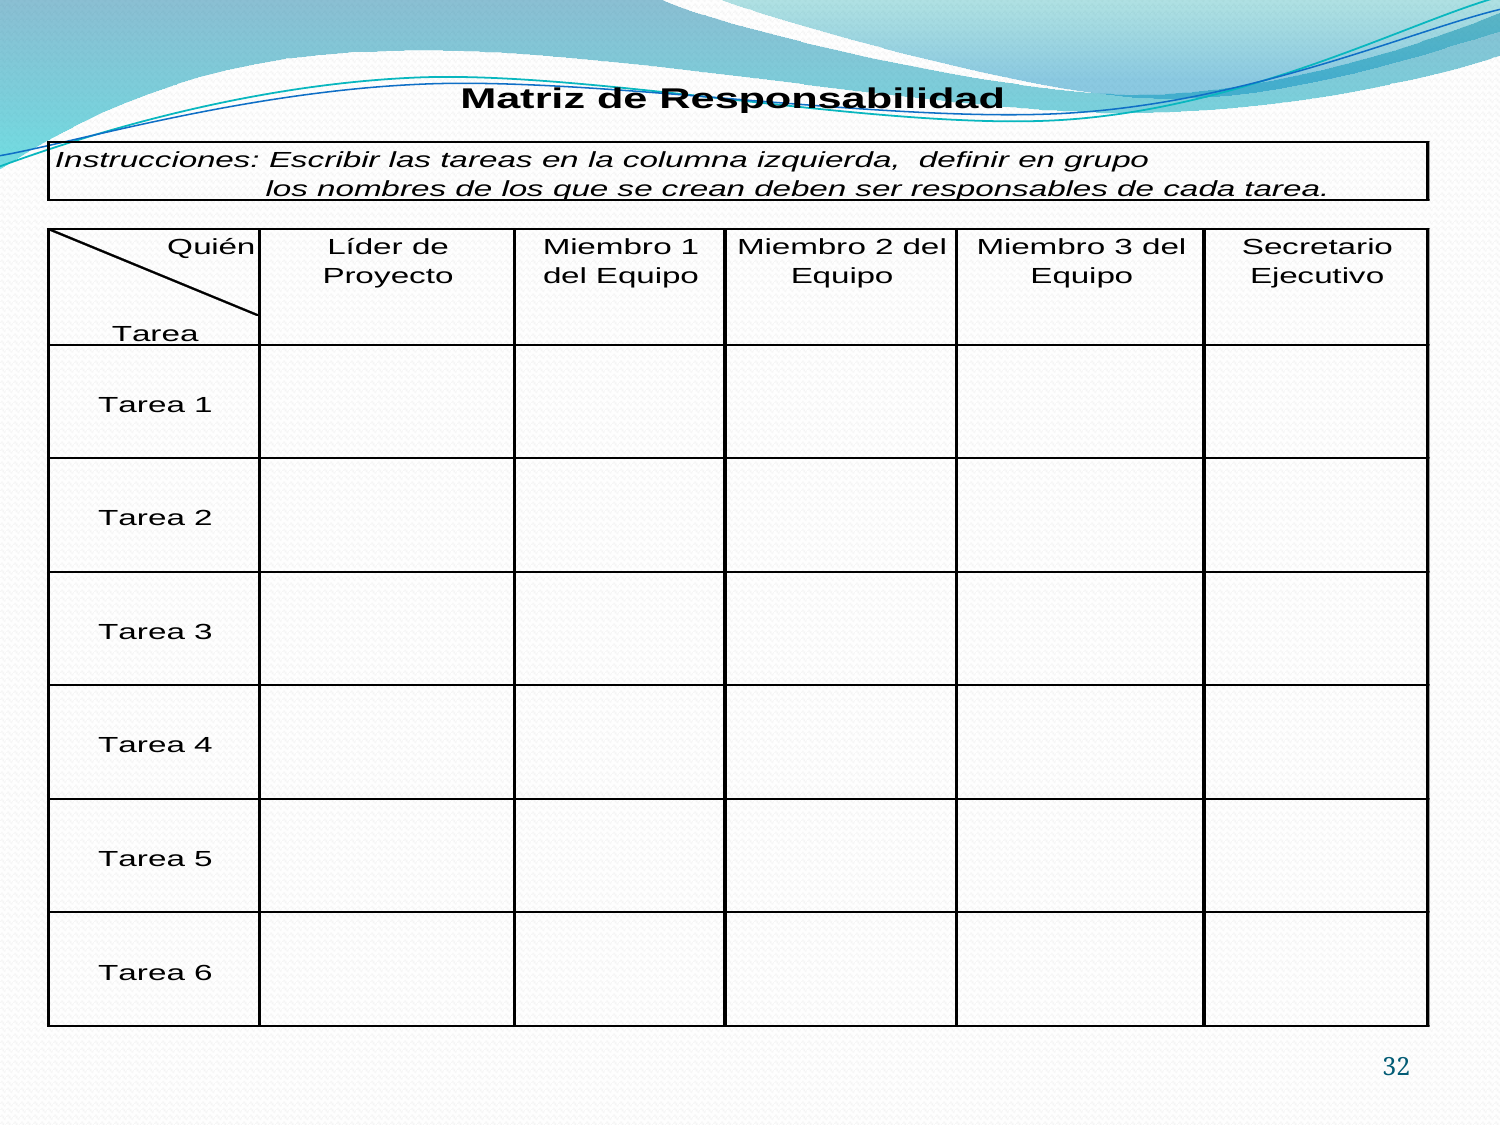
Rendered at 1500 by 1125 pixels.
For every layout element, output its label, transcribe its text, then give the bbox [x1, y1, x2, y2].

picture [46, 74, 1430, 1027]
slide_number 32 [1050, 1042, 1426, 1103]
